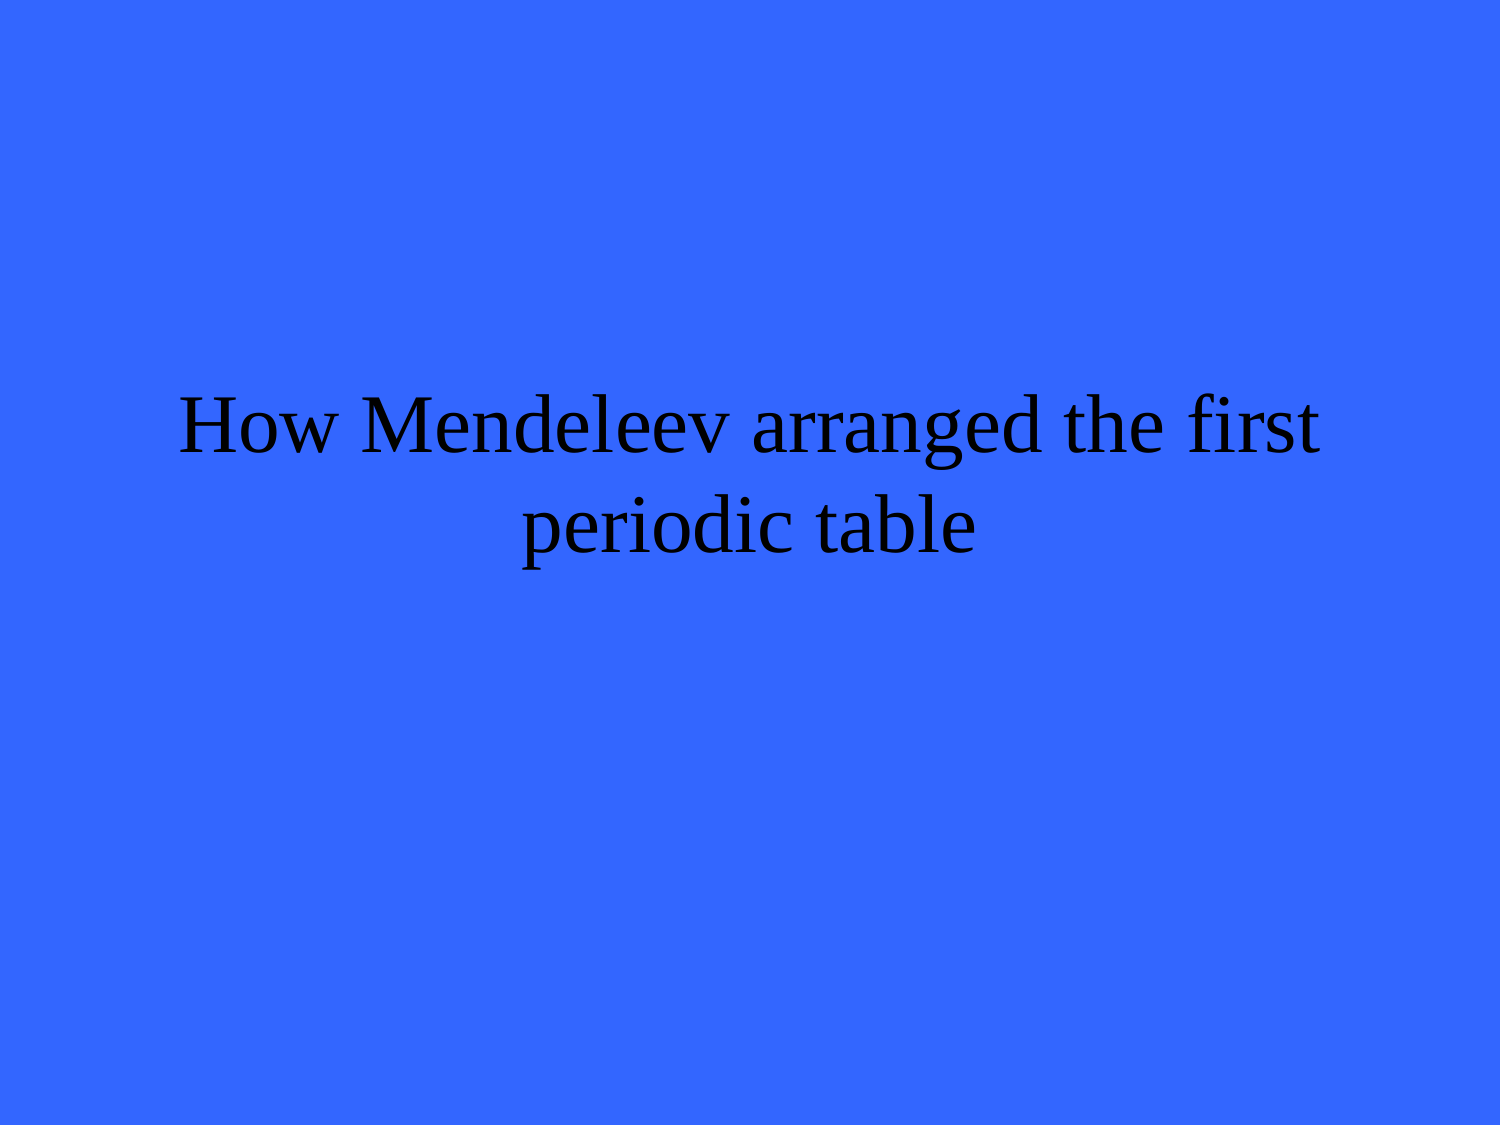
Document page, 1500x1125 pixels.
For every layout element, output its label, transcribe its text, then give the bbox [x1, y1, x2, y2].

title How Mendeleev arranged the first periodic table [112, 374, 1388, 563]
